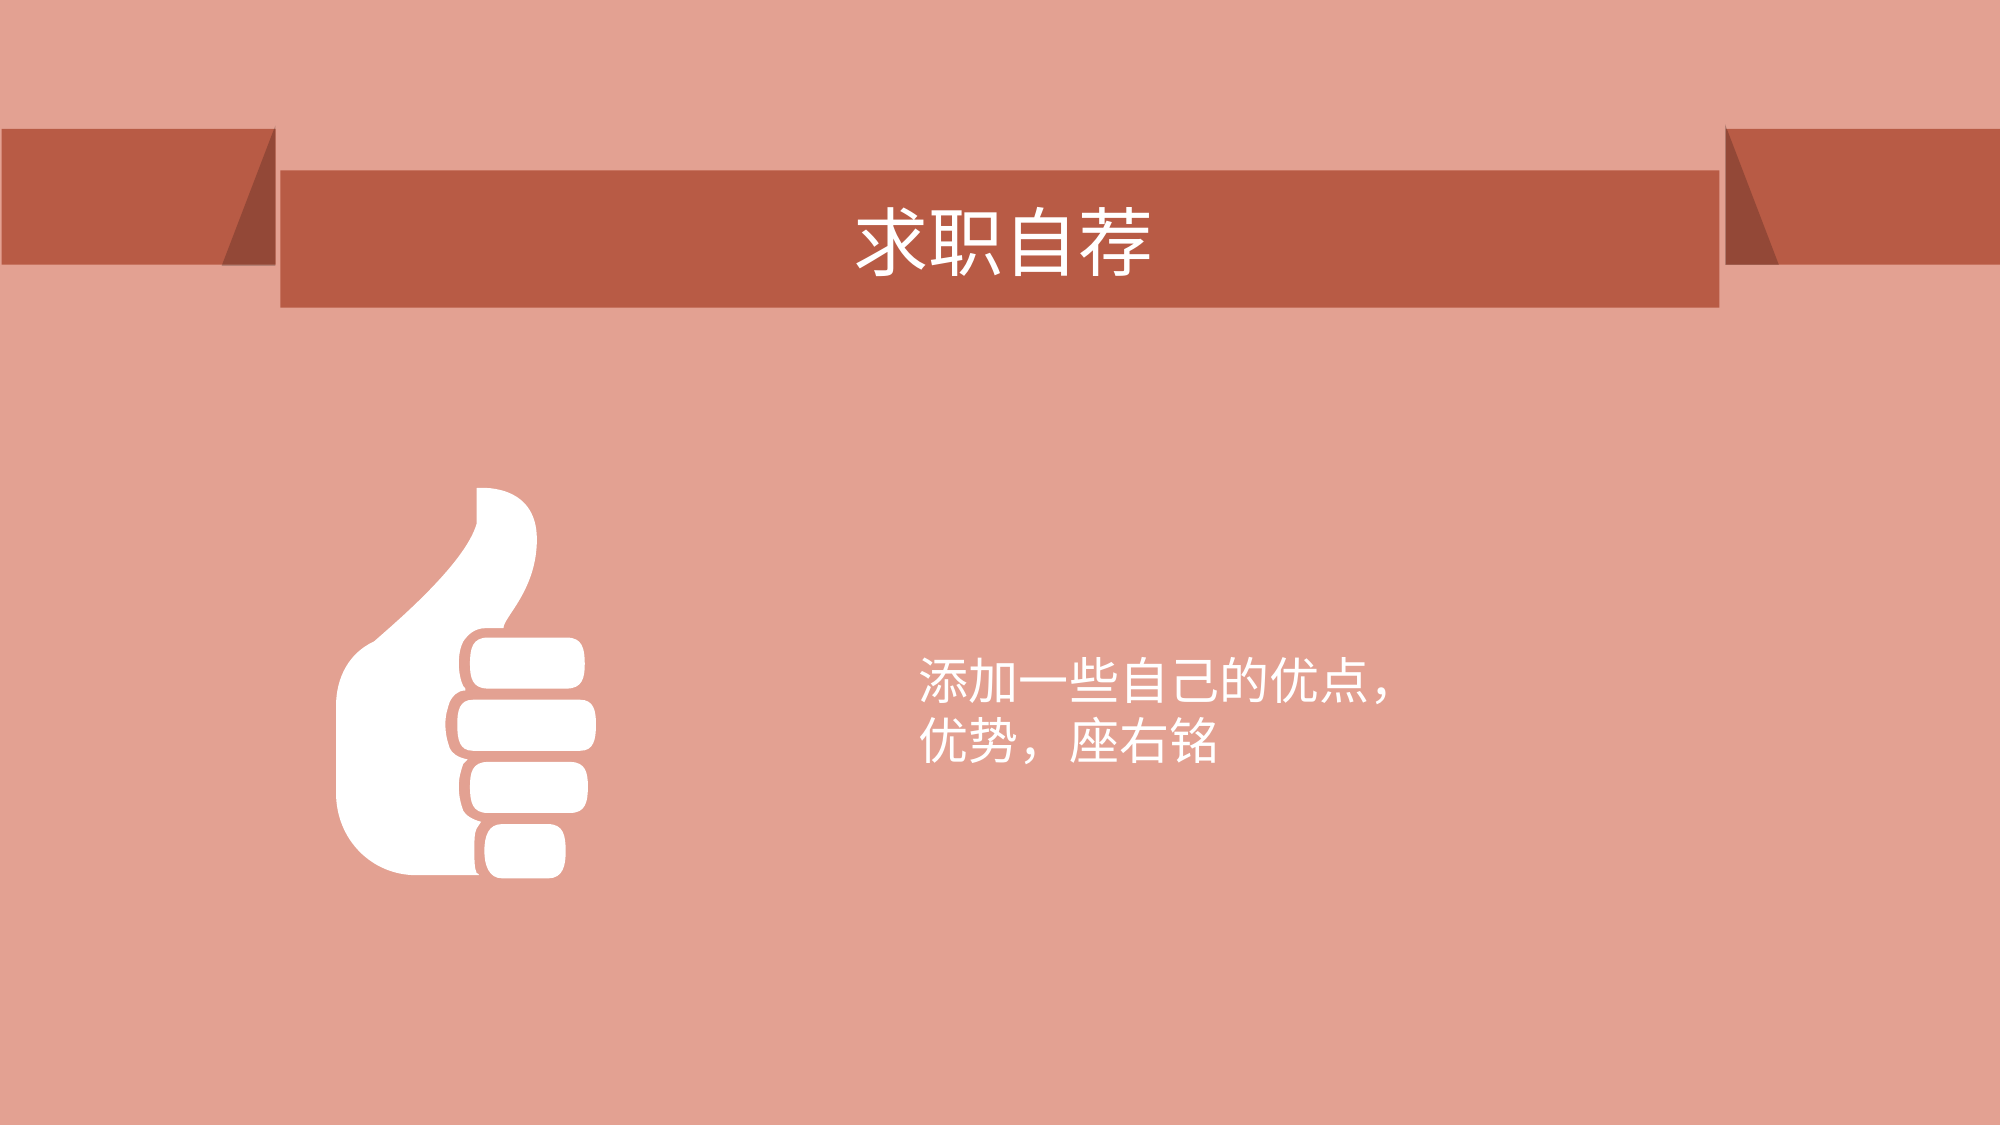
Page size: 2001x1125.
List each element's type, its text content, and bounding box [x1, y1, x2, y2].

text_box 添加一些自己的优点，优势，座右铭 [904, 641, 1413, 777]
text_box [1729, 128, 2000, 266]
text_box [220, 125, 277, 267]
text_box [1724, 124, 1781, 266]
text_box 求职自荐 [838, 188, 1190, 293]
text_box [1, 128, 272, 266]
text_box [279, 169, 1720, 309]
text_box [336, 481, 596, 879]
